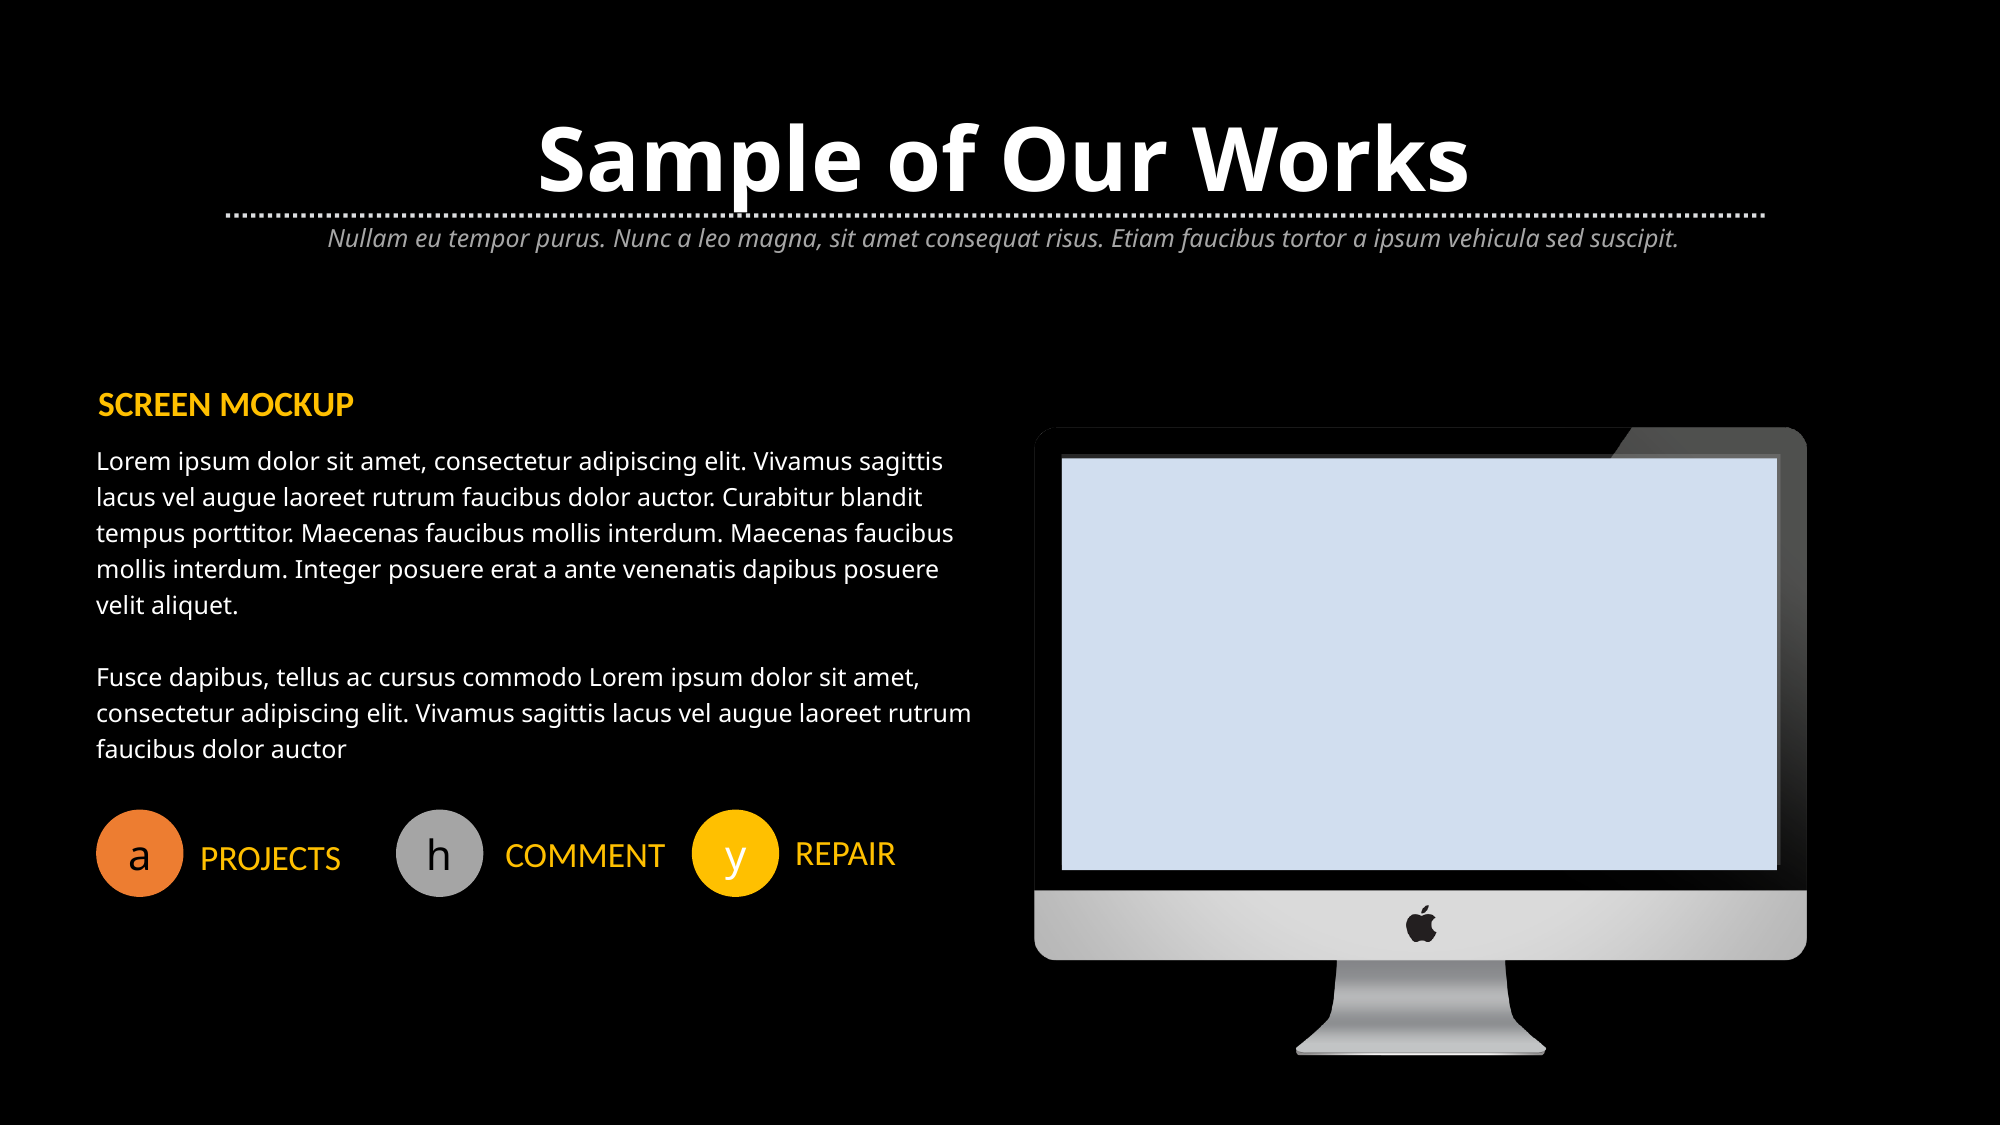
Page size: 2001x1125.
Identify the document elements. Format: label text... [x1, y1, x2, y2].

text_box COMMENT [502, 827, 688, 878]
list Nullam eu tempor purus. Nunc a leo magna, sit amet consequat risus. Etiam faucibus tortor a ipsum vehicula sed suscipit. [126, 219, 1884, 257]
list Sample of Our Works [126, 120, 1884, 191]
text_box Lorem ipsum dolor sit amet, consectetur adipiscing elit. Vivamus sagittis lacus vel augue laoreet rutrum faucibus dolor auctor. Curabitur blandit tempus porttitor. Maecenas faucibus mollis interdum. Maecenas faucibus mollis interdum. Integer posuere erat a ante venenatis dapibus posuere velit aliquet. Fusce dapibus, tellus ac cursus commodo Lorem ipsum dolor sit amet, consectetur adipiscing elit. Vivamus sagittis lacus vel augue laoreet rutrum faucibus dolor auctor [96, 439, 802, 799]
picture [802, 363, 2000, 1125]
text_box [1059, 458, 1777, 871]
text_box REPAIR [792, 830, 802, 873]
text_box y [691, 809, 780, 897]
text_box h [396, 809, 484, 897]
text_box PROJECTS [197, 830, 383, 881]
text_box a [96, 809, 184, 897]
text_box SCREEN MOCKUP [94, 374, 397, 430]
